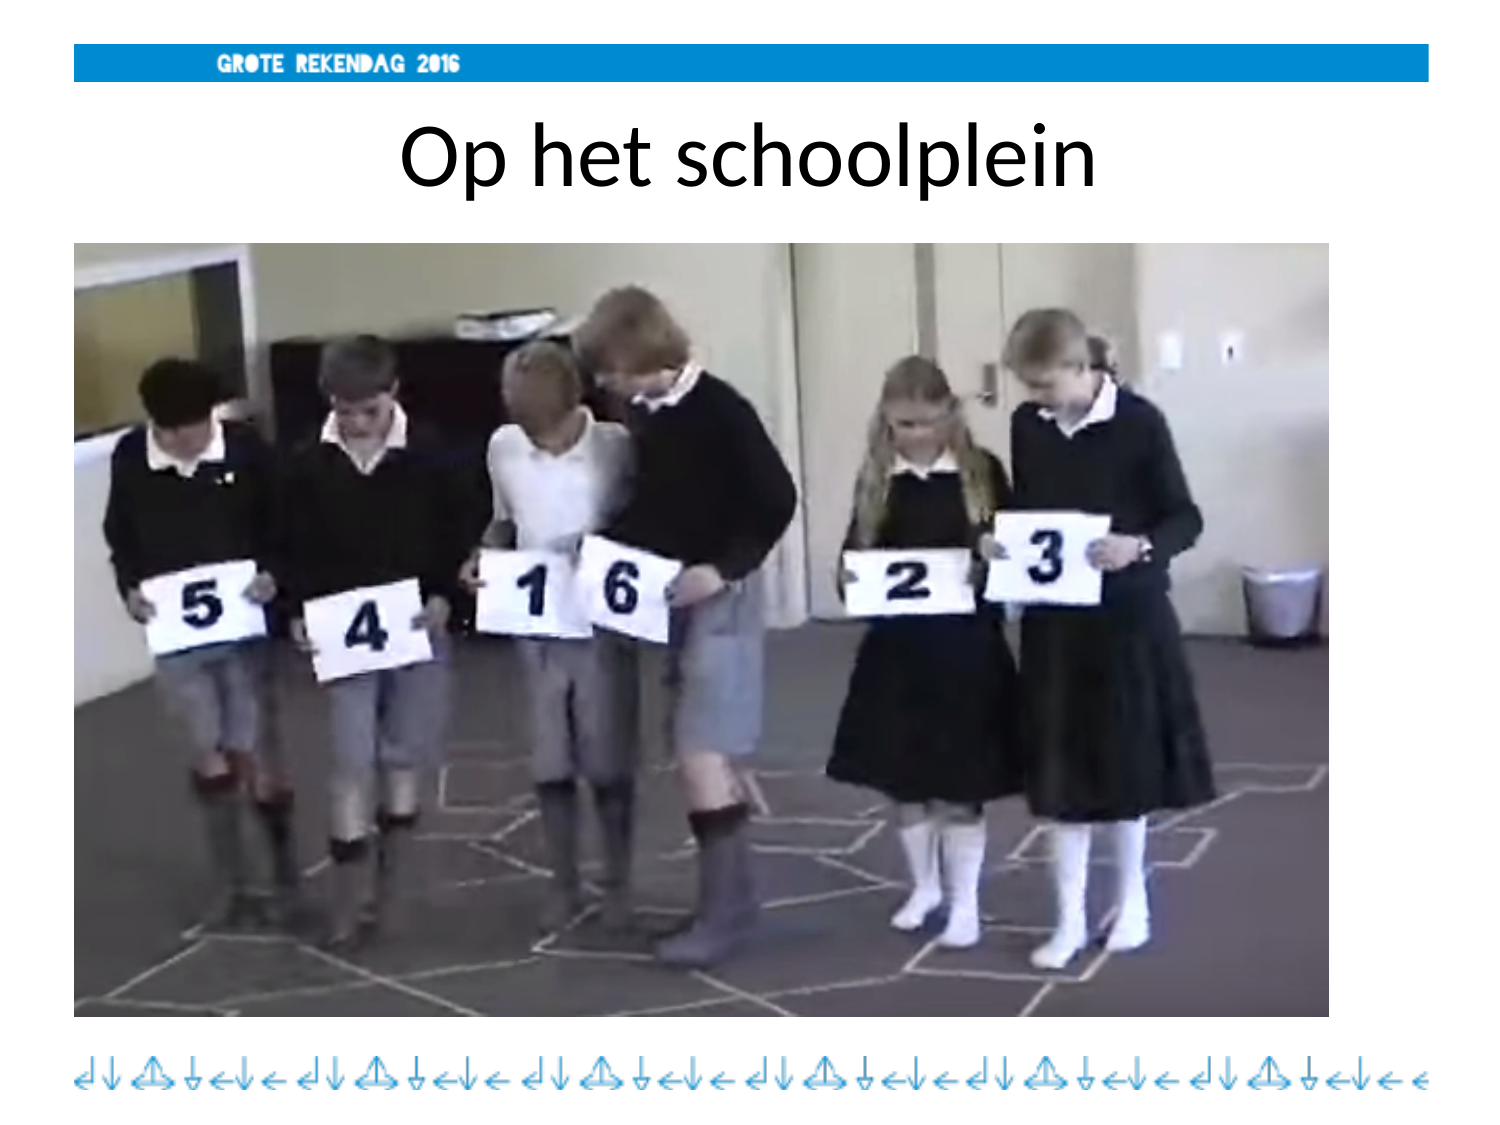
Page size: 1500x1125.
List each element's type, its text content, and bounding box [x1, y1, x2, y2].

picture [296, 54, 405, 72]
title Op het schoolplein [75, 90, 1425, 233]
picture [217, 54, 284, 72]
picture [73, 243, 1329, 1017]
picture [73, 1056, 1429, 1090]
picture [417, 54, 459, 72]
